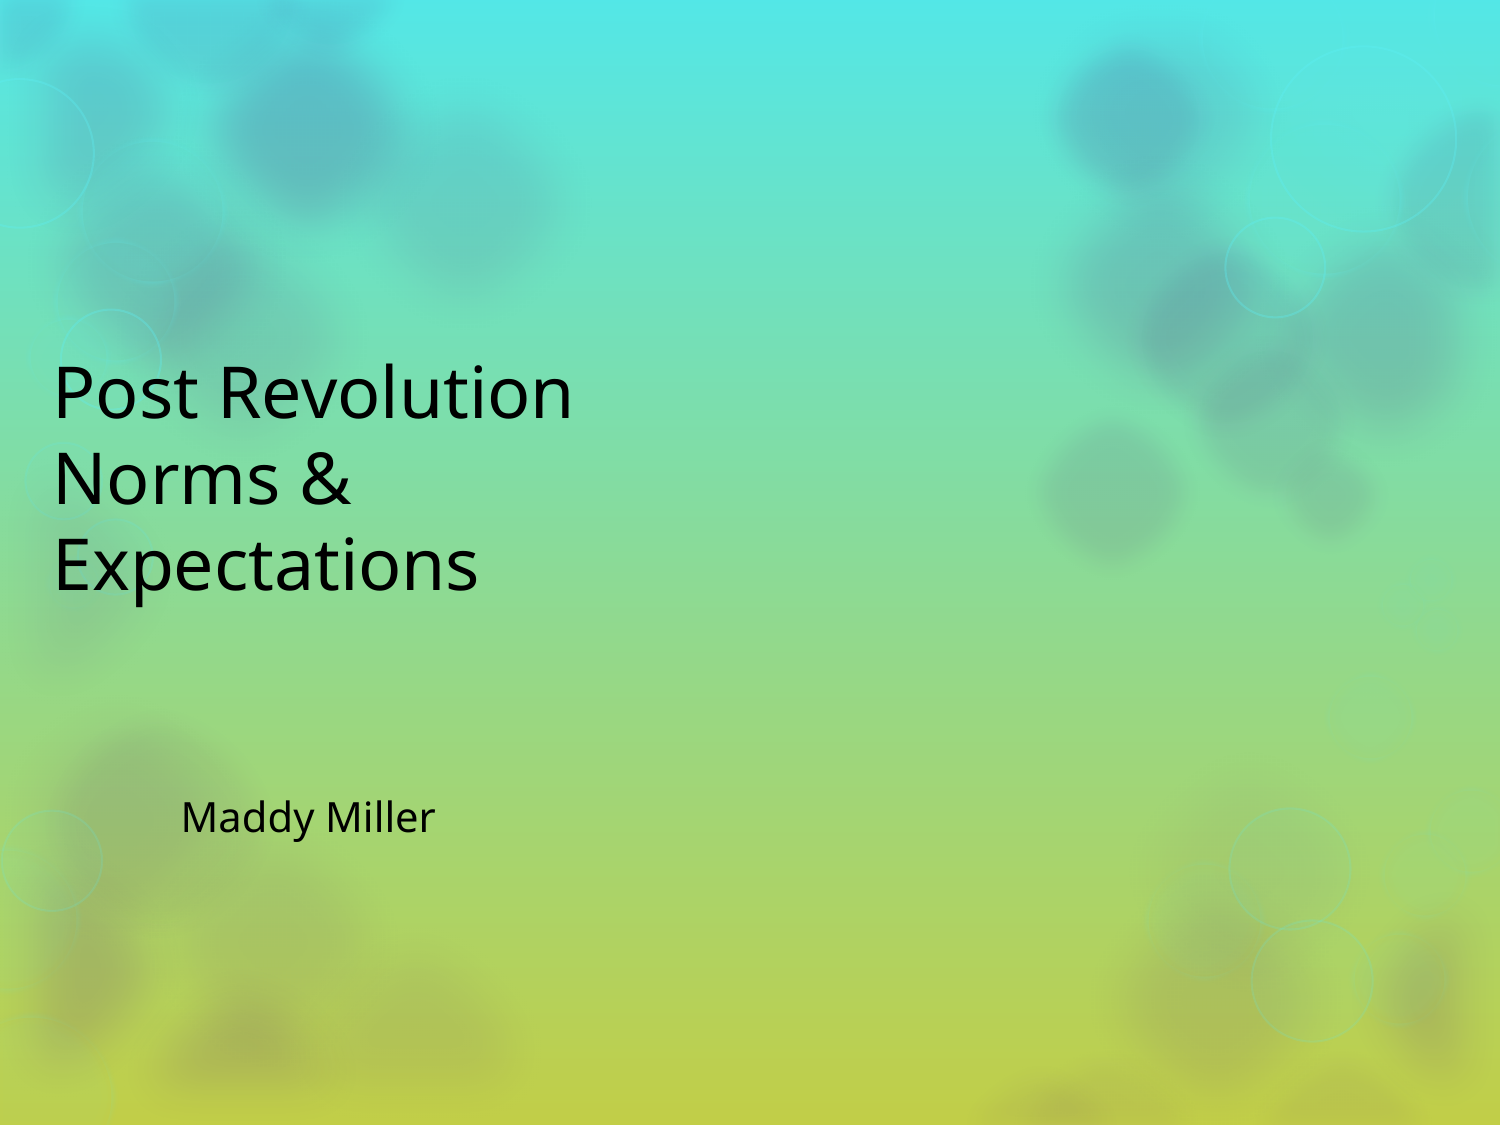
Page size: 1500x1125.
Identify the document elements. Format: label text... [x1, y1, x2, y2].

subtitle Maddy Miller [165, 783, 1334, 925]
title Post Revolution Norms & Expectations [37, 337, 788, 612]
